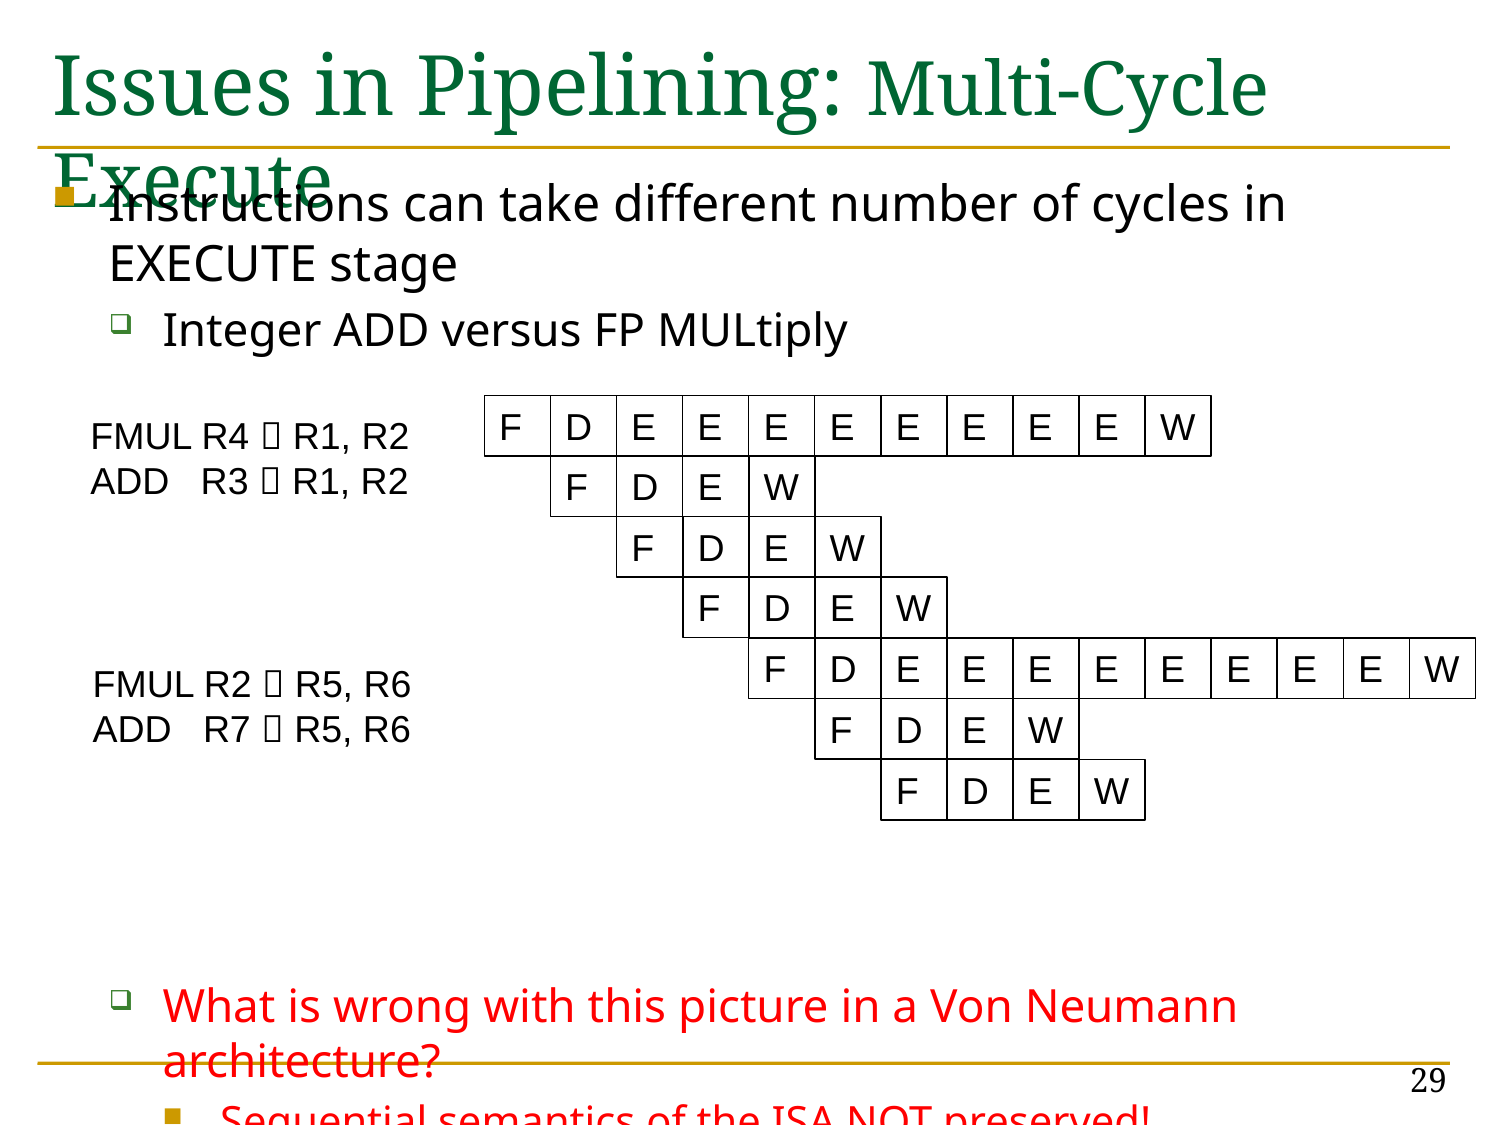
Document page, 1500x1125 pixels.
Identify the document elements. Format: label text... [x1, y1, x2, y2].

text_box FMUL R2  R5, R6 ADD R7  R5, R6 [77, 652, 427, 758]
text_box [484, 395, 1212, 457]
list Instructions can take different number of cycles in EXECUTE stage Integer ADD versus FP MULtiply What is wrong with this picture in a Von Neumann architecture? Sequential semantics of the ISA NOT preserved! What if FMUL incurs an exception? [37, 163, 1475, 1016]
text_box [550, 465, 815, 517]
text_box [814, 707, 1080, 760]
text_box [616, 516, 882, 578]
slide_number 29 [1111, 1036, 1462, 1112]
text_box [880, 759, 1146, 821]
text_box FMUL R4  R1, R2 ADD R3  R1, R2 [75, 404, 425, 510]
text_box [682, 576, 948, 638]
title Issues in Pipelining: Multi-Cycle Execute [37, 24, 1482, 200]
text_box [748, 637, 1476, 699]
